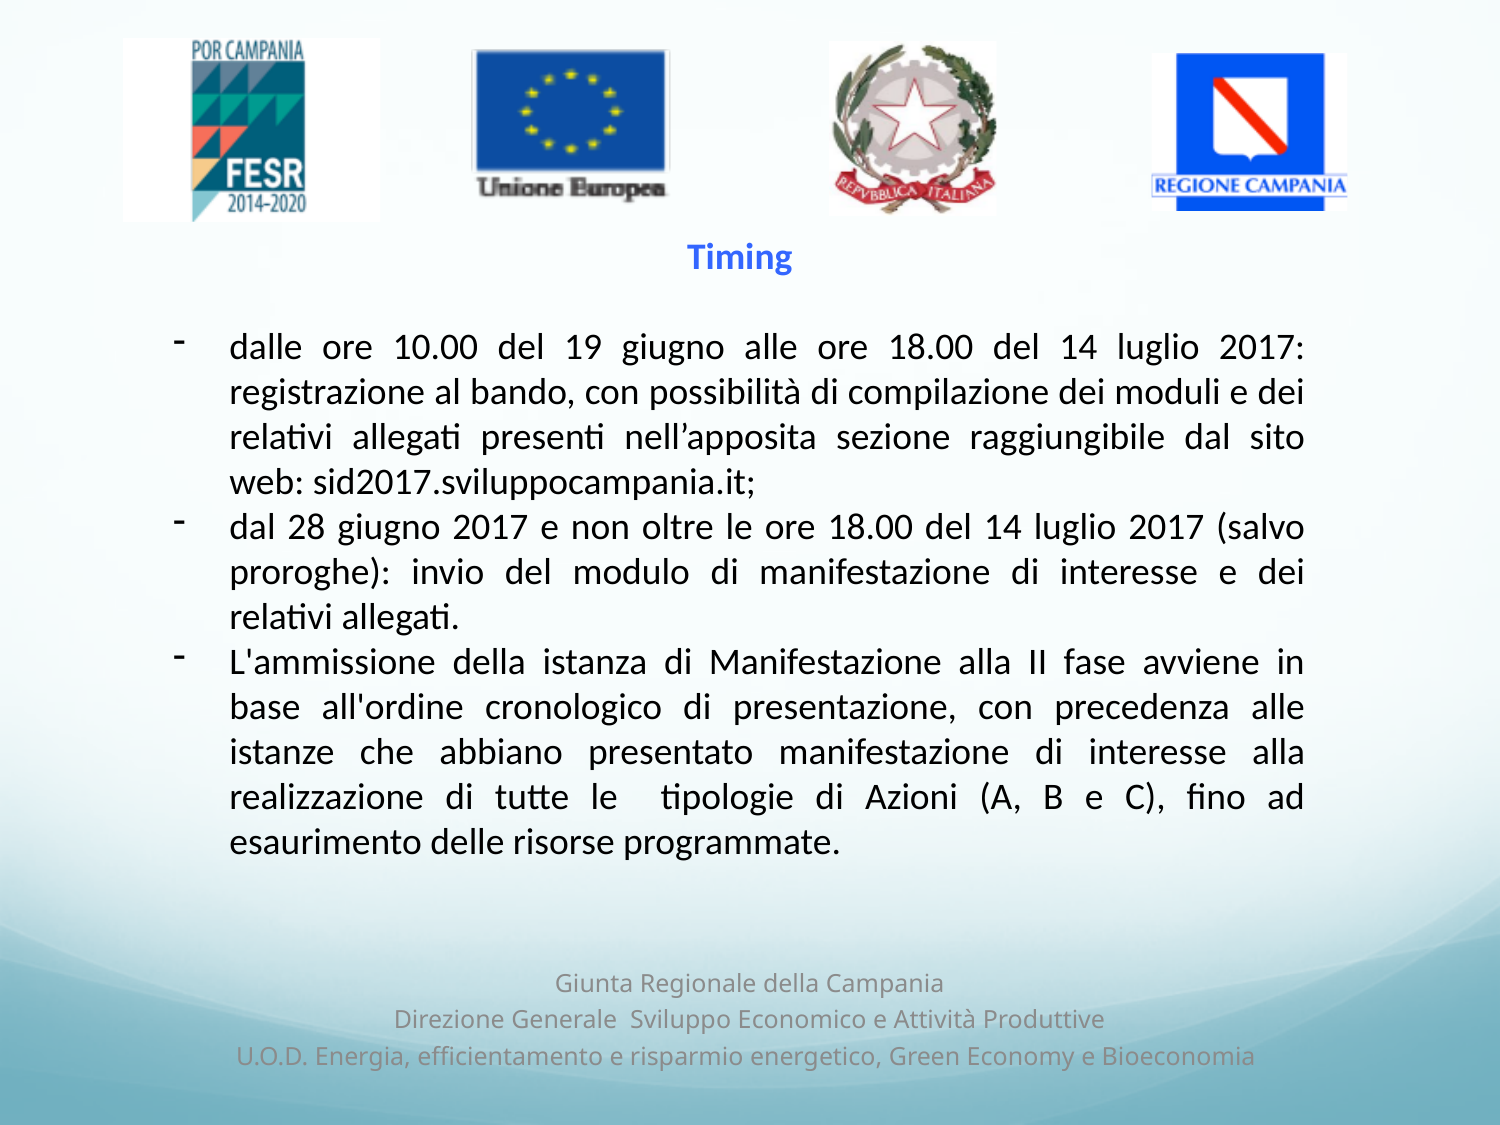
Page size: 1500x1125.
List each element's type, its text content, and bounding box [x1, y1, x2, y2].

text_box Giunta Regionale della Campania Direzione Generale Sviluppo Economico e Attività Produttive U.O.D. Energia, efficientamento e risparmio energetico, Green Economy e Bioeconomia [216, 960, 1283, 1090]
text_box Timing dalle ore 10.00 del 19 giugno alle ore 18.00 del 14 luglio 2017: registrazione al bando, con possibilità di compilazione dei moduli e dei relativi allegati presenti nell’apposita sezione raggiungibile dal sito web: sid2017.sviluppocampania.it; dal 28 giugno 2017 e non oltre le ore 18.00 del 14 luglio 2017 (salvo proroghe): invio del modulo di manifestazione di interesse e dei relativi allegati. L'ammissione della istanza di Manifestazione alla II fase avviene in base all'ordine cronologico di presentazione, con precedenza alle istanze che abbiano presentato manifestazione di interesse alla realizzazione di tutte le tipologie di Azioni (A, B e C), fino ad esaurimento delle risorse programmate. [158, 224, 1321, 870]
picture [470, 42, 673, 209]
